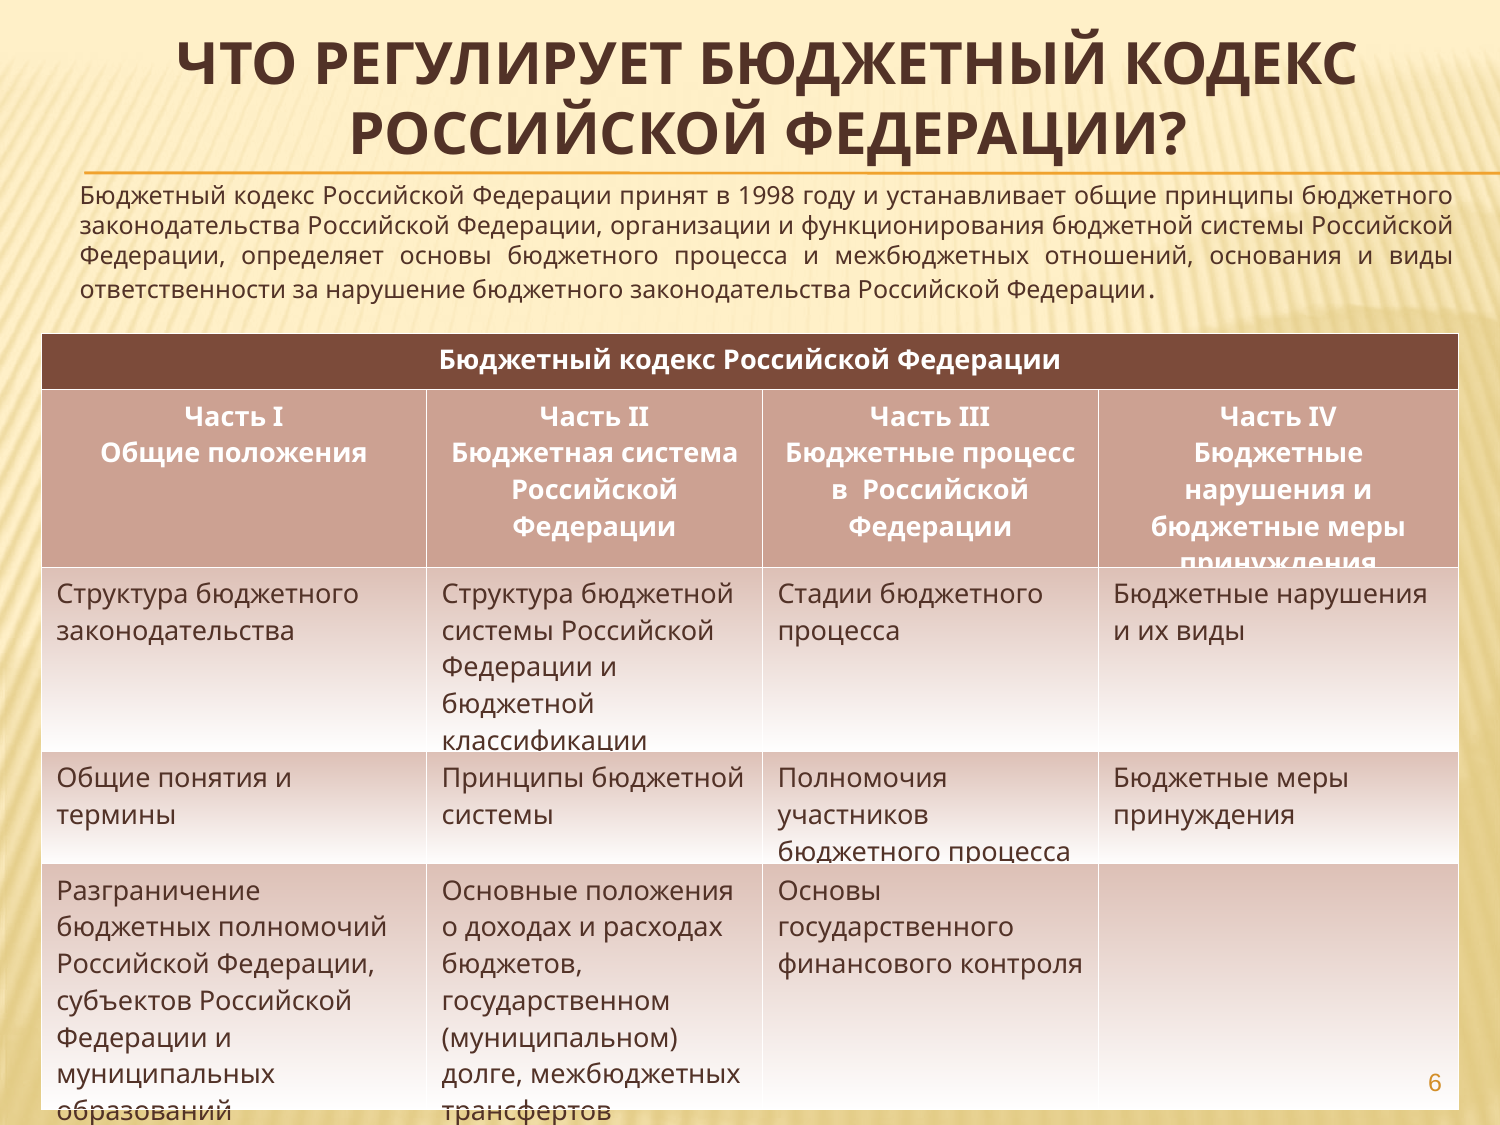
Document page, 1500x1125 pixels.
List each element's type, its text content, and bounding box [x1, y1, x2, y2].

table_cell Структура бюджетной системы Российской Федерации и бюджетной классификации [427, 568, 762, 751]
table_cell Основы государственного финансового контроля [763, 864, 1098, 1109]
table_cell Полномочия участников бюджетного процесса [763, 752, 1098, 863]
table_cell Принципы бюджетной системы [427, 752, 762, 863]
table_cell Структура бюджетного законодательства [42, 568, 426, 751]
table_cell Бюджетные меры принуждения [1099, 752, 1458, 863]
slide_number 6 [1387, 1058, 1483, 1106]
table_header Бюджетный кодекс Российской Федерации [42, 334, 1458, 389]
table_cell Разграничение бюджетных полномочий Российской Федерации, субъектов Российской Федерации и муниципальных образований [42, 864, 426, 1109]
table_cell Бюджетные нарушения и их виды [1099, 568, 1458, 751]
table_cell Часть I Общие положения [42, 390, 426, 567]
text_box Бюджетный кодекс Российской Федерации принят в 1998 году и устанавливает общие принципы бюджетного законодательства Российской Федерации, организации и функционирования бюджетной системы Российской Федерации, определяет основы бюджетного процесса и межбюджетных отношений, основания и виды ответственности за нарушение бюджетного законодательства Российской Федерации. [64, 172, 1471, 313]
table_cell Стадии бюджетного процесса [763, 568, 1098, 751]
table_cell Общие понятия и термины [42, 752, 426, 863]
table_cell [1099, 864, 1458, 1109]
text_box Что регулирует Бюджетный кодекс Российской Федерации? [64, 19, 1471, 172]
table_cell Основные положения о доходах и расходах бюджетов, государственном (муниципальном) долге, межбюджетных трансфертов [427, 864, 762, 1109]
table_cell Часть II Бюджетная система Российской Федерации [427, 390, 762, 567]
table_cell Часть IV Бюджетные нарушения и бюджетные меры принуждения [1099, 390, 1458, 567]
table_cell Часть III Бюджетные процесс в Российской Федерации [763, 390, 1098, 567]
